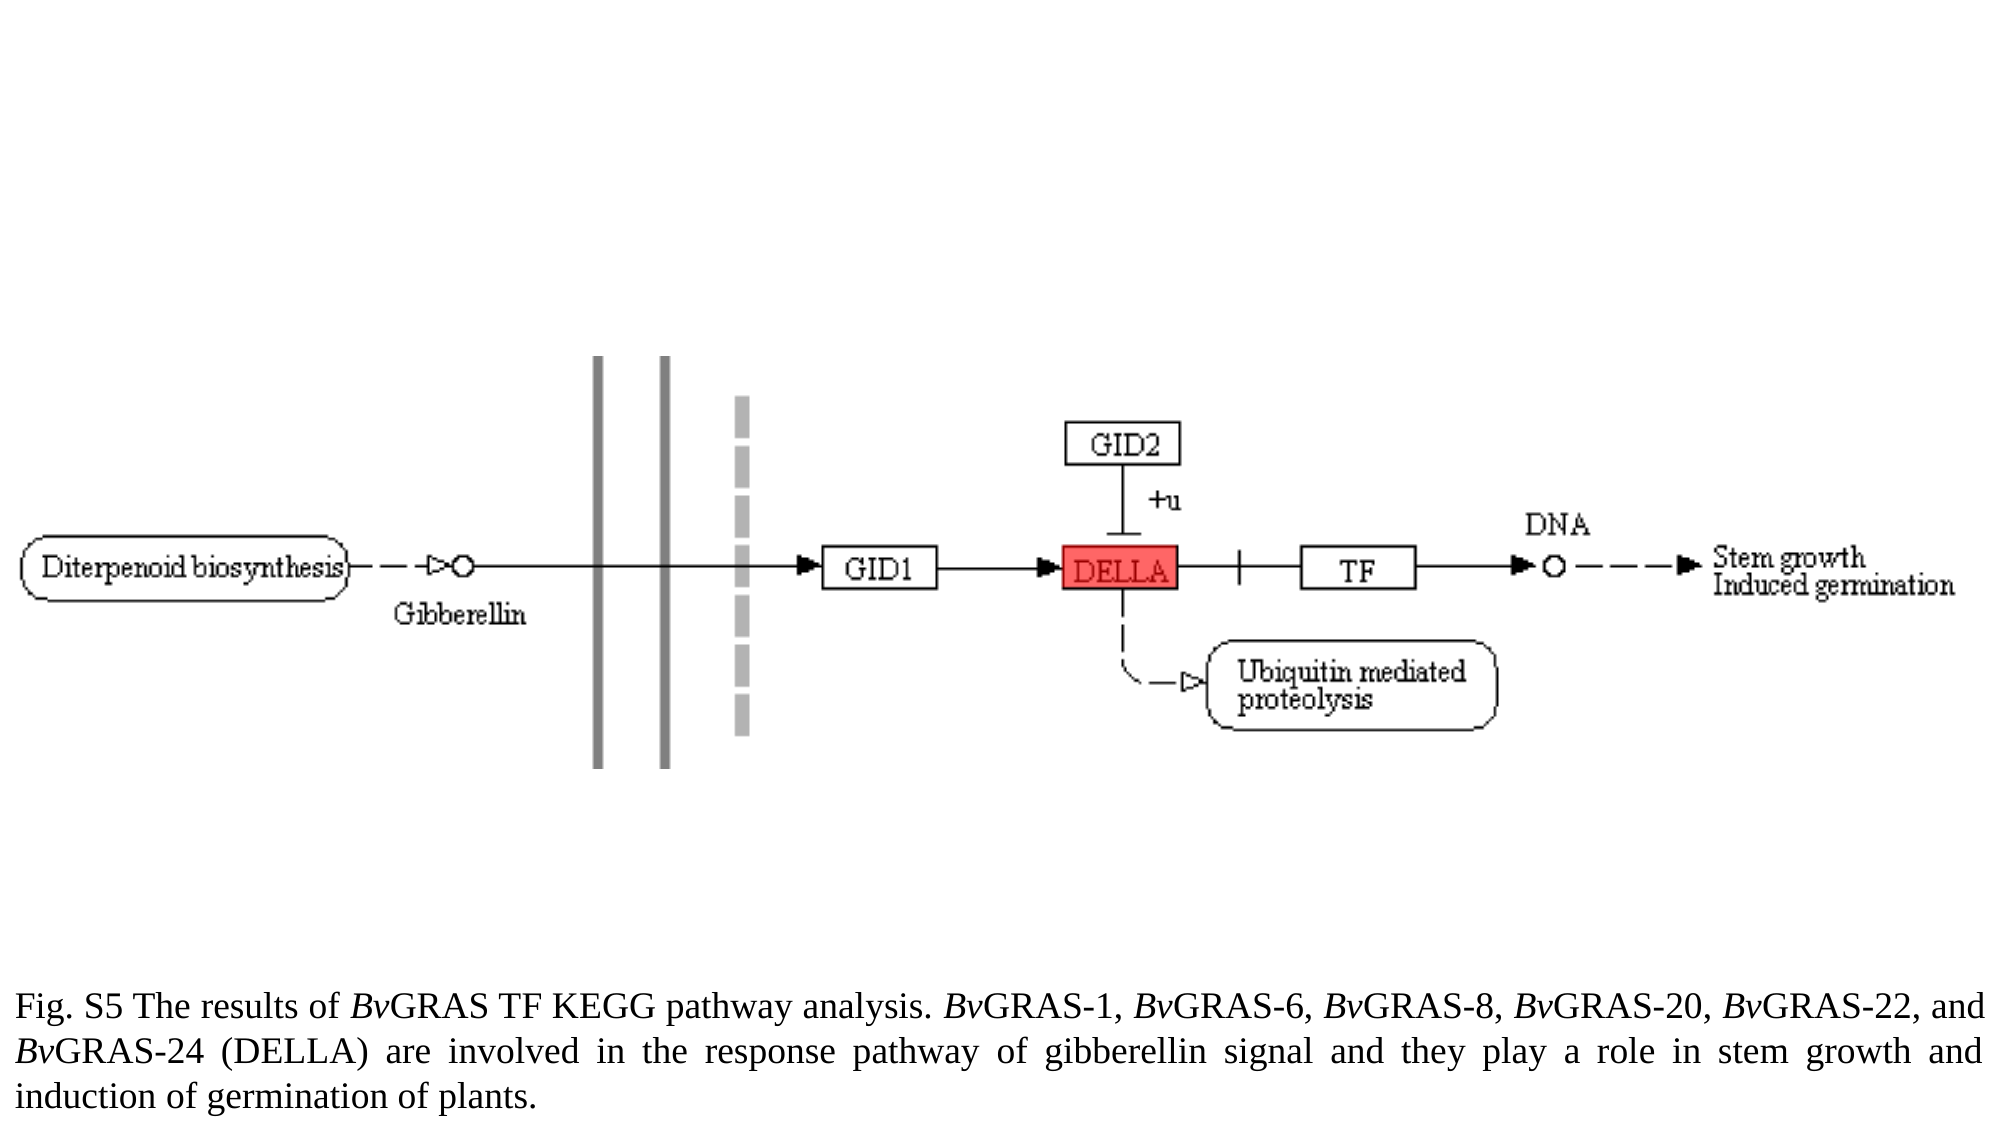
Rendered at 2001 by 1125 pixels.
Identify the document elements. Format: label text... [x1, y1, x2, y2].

text_box Fig. S5 The results of BvGRAS TF KEGG pathway analysis. BvGRAS-1, BvGRAS-6, BvGRAS-8, BvGRAS-20, BvGRAS-22, and BvGRAS-24 (DELLA) are involved in the response pathway of gibberellin signal and they play a role in stem growth and induction of germination of plants. [0, 973, 2000, 1124]
picture [0, 356, 2000, 769]
